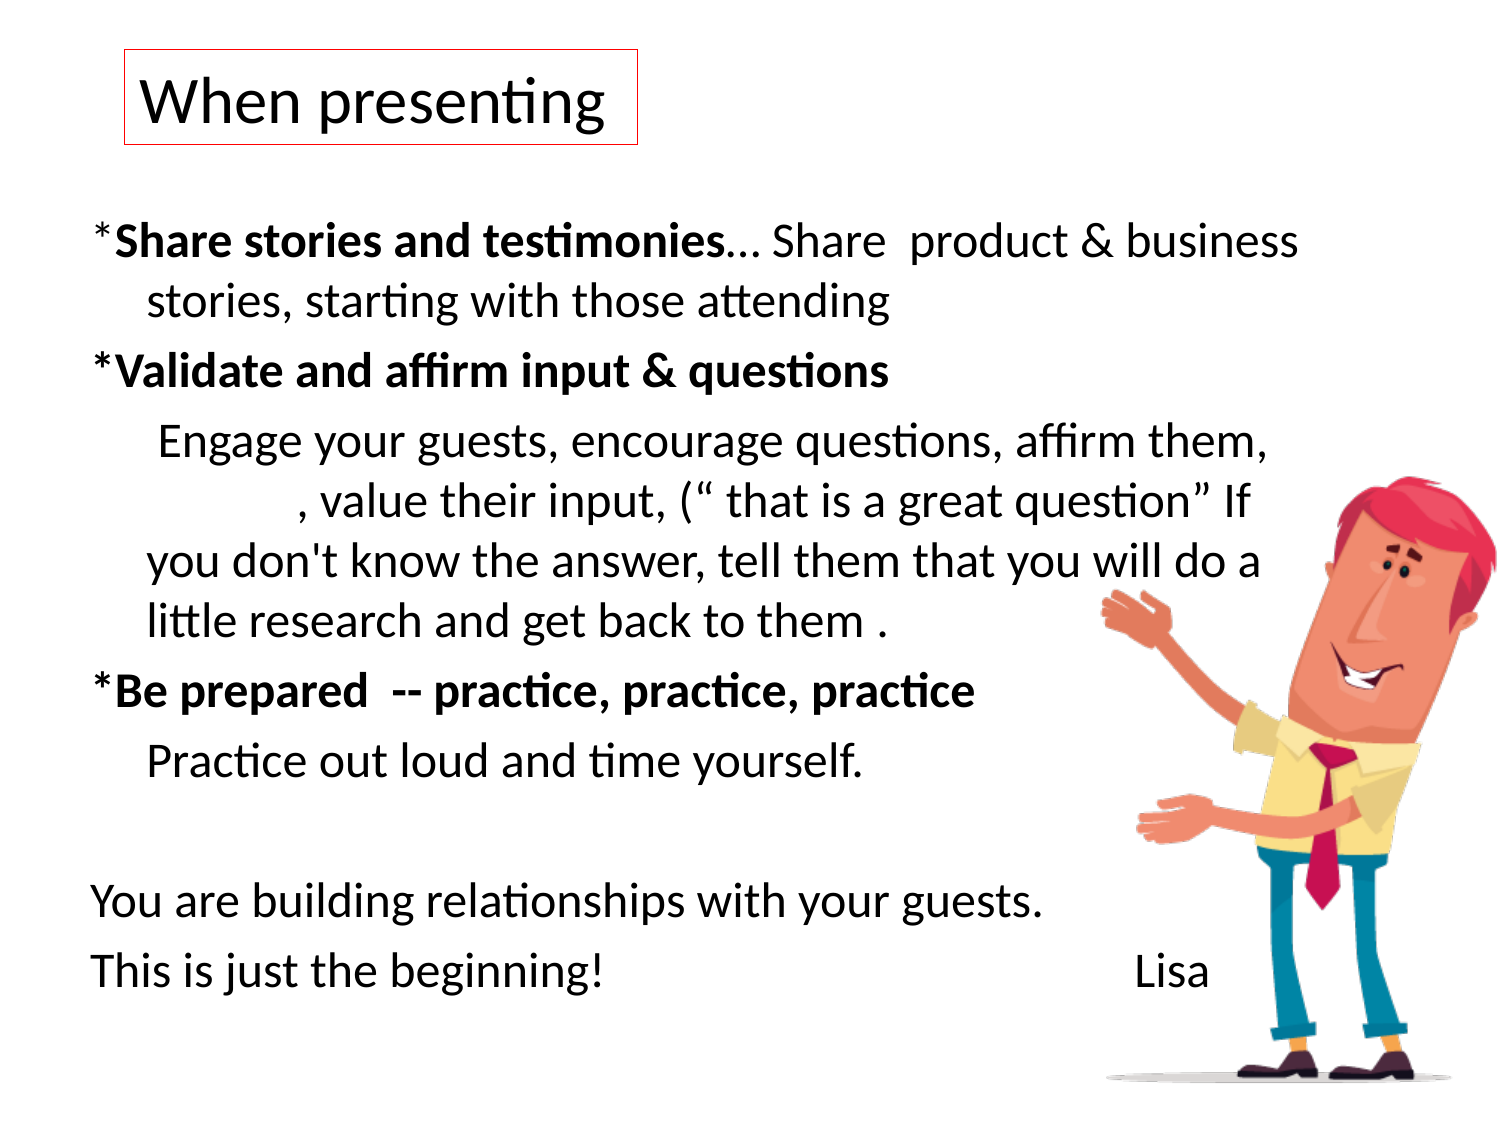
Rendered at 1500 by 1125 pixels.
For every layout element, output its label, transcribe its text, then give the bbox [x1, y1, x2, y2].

list *Share stories and testimonies… Share product & business stories, starting with those attending *Validate and affirm input & questions Engage your guests, encourage questions, affirm them, , value their input, (“ that is a great question” If you don't know the answer, tell them that you will do a little research and get back to them . *Be prepared -- practice, practice, practice Practice out loud and time yourself. You are building relationships with your guests. This is just the beginning! Lisa [75, 200, 1325, 1063]
picture [1098, 474, 1500, 1090]
text_box When presenting [124, 49, 638, 145]
